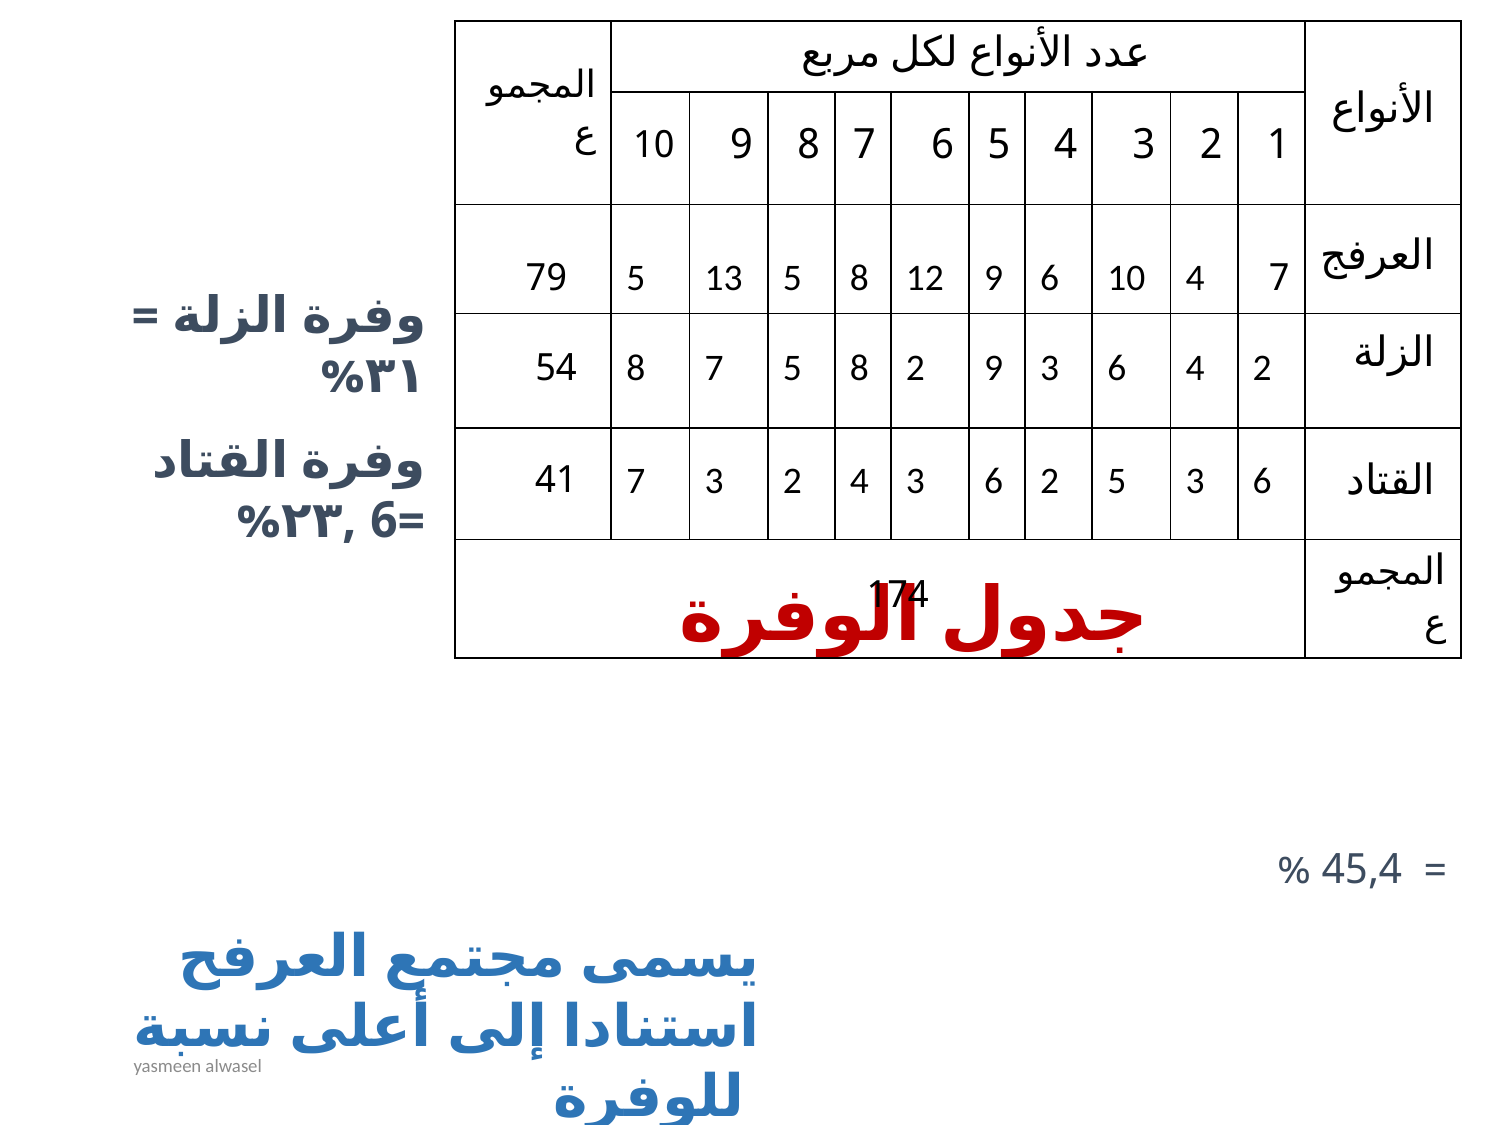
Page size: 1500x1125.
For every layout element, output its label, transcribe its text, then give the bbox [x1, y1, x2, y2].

table_cell 10 [1093, 205, 1170, 313]
table_cell 1 [1239, 93, 1304, 204]
subtitle جدول الوفرة [342, 568, 1468, 841]
table_header المجموع [456, 22, 610, 204]
table_cell 9 [690, 93, 767, 204]
table_header الأنواع [1306, 22, 1460, 204]
table_cell المجموع [1306, 540, 1460, 657]
table_cell 10 [612, 93, 689, 204]
table_cell 4 [1171, 205, 1237, 313]
table_cell 2 [1026, 429, 1091, 539]
table_cell 2 [1239, 314, 1304, 427]
table_cell 7 [612, 429, 689, 539]
table_cell 6 [1026, 205, 1091, 313]
table_cell 7 [690, 314, 767, 427]
table_cell 8 [612, 314, 689, 427]
table_cell 2 [769, 429, 834, 539]
table_cell 54 [456, 314, 610, 427]
table_cell 79 [456, 205, 610, 313]
table_cell 6 [970, 429, 1024, 539]
text_box يسمى مجتمع العرفح استنادا إلى أعلى نسبة للوفرة [6, 910, 775, 1125]
table_cell 6 [1239, 429, 1304, 539]
table_cell 174 [456, 540, 1304, 657]
table_cell 3 [1026, 314, 1091, 427]
table_cell 5 [769, 314, 834, 427]
table_cell 9 [970, 205, 1024, 313]
table_cell 3 [1093, 93, 1170, 204]
table_header عدد الأنواع لكل مربع [612, 22, 1304, 91]
table_cell 6 [892, 93, 968, 204]
table_cell 3 [1171, 429, 1237, 539]
table_cell 13 [690, 205, 767, 313]
table_cell 2 [1171, 93, 1237, 204]
table_cell 8 [769, 93, 834, 204]
table_cell 9 [970, 314, 1024, 427]
table_cell 5 [769, 205, 834, 313]
table_cell 12 [892, 205, 968, 313]
table_cell 5 [612, 205, 689, 313]
table_cell العرفج [1306, 205, 1460, 313]
table_cell 4 [836, 429, 890, 539]
table_cell 4 [1171, 314, 1237, 427]
table_cell القتاد [1306, 429, 1460, 539]
text_box وفرة الزلة = ٣١% وفرة القتاد =6 ,٢٣% [1, 326, 441, 504]
table_cell 41 [456, 429, 610, 539]
table_cell 4 [1026, 93, 1091, 204]
table_cell 6 [1093, 314, 1170, 427]
table_cell 8 [836, 205, 890, 313]
table_cell 5 [970, 93, 1024, 204]
table_cell 8 [836, 314, 890, 427]
table_cell 5 [1093, 429, 1170, 539]
table_cell 3 [892, 429, 968, 539]
table_cell 2 [892, 314, 968, 427]
table_cell الزلة [1306, 314, 1460, 427]
table_cell 7 [836, 93, 890, 204]
table_cell 3 [690, 429, 767, 539]
table_cell 7 [1239, 205, 1304, 313]
